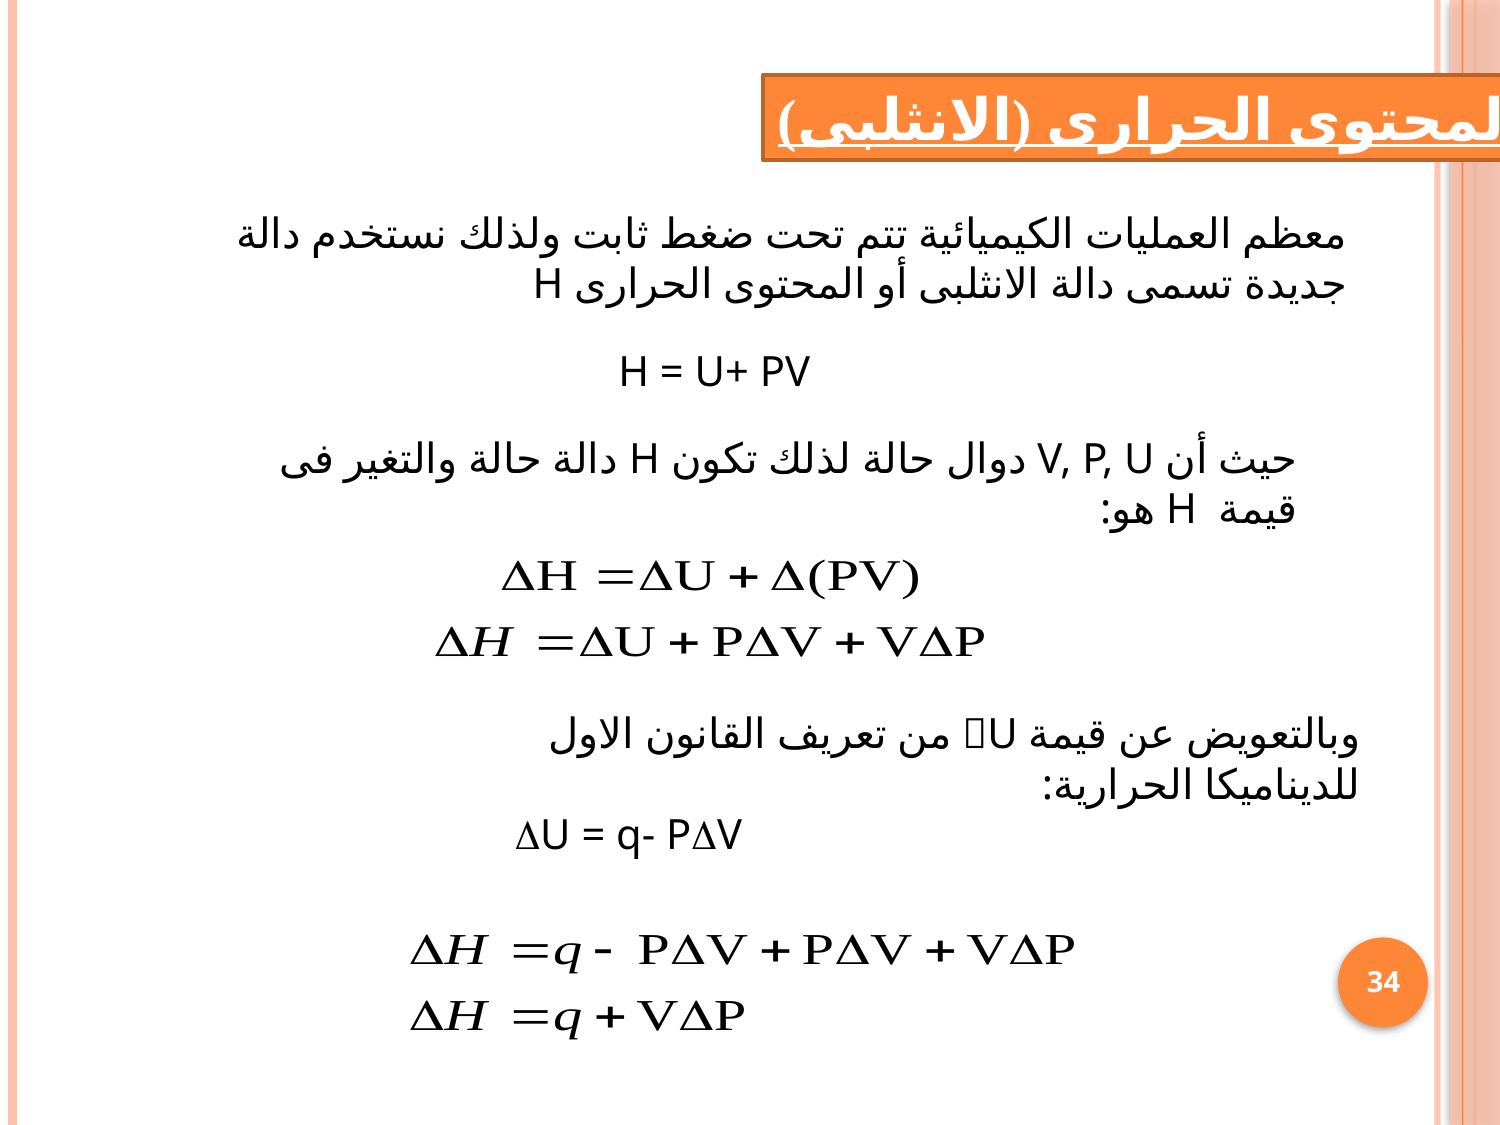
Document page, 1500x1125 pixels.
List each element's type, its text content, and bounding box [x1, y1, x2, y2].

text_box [424, 549, 996, 668]
text_box المحتوى الحرارى (الانثلبى) [761, 73, 1500, 162]
text_box حيث أن V, P, U دوال حالة لذلك تكون H دالة حالة والتغير فى قيمة H هو: [225, 424, 1313, 540]
text_box وبالتعويض عن قيمة U من تعريف القانون الاول للديناميكا الحرارية: U = q- PV [500, 699, 1375, 865]
text_box H = U+ PV [537, 337, 825, 403]
text_box معظم العمليات الكيميائية تتم تحت ضغط ثابت ولذلك نستخدم دالة جديدة تسمى دالة الانثلبى أو المحتوى الحرارى H [174, 199, 1363, 315]
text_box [399, 924, 1088, 1051]
slide_number 34 [1333, 940, 1434, 1027]
